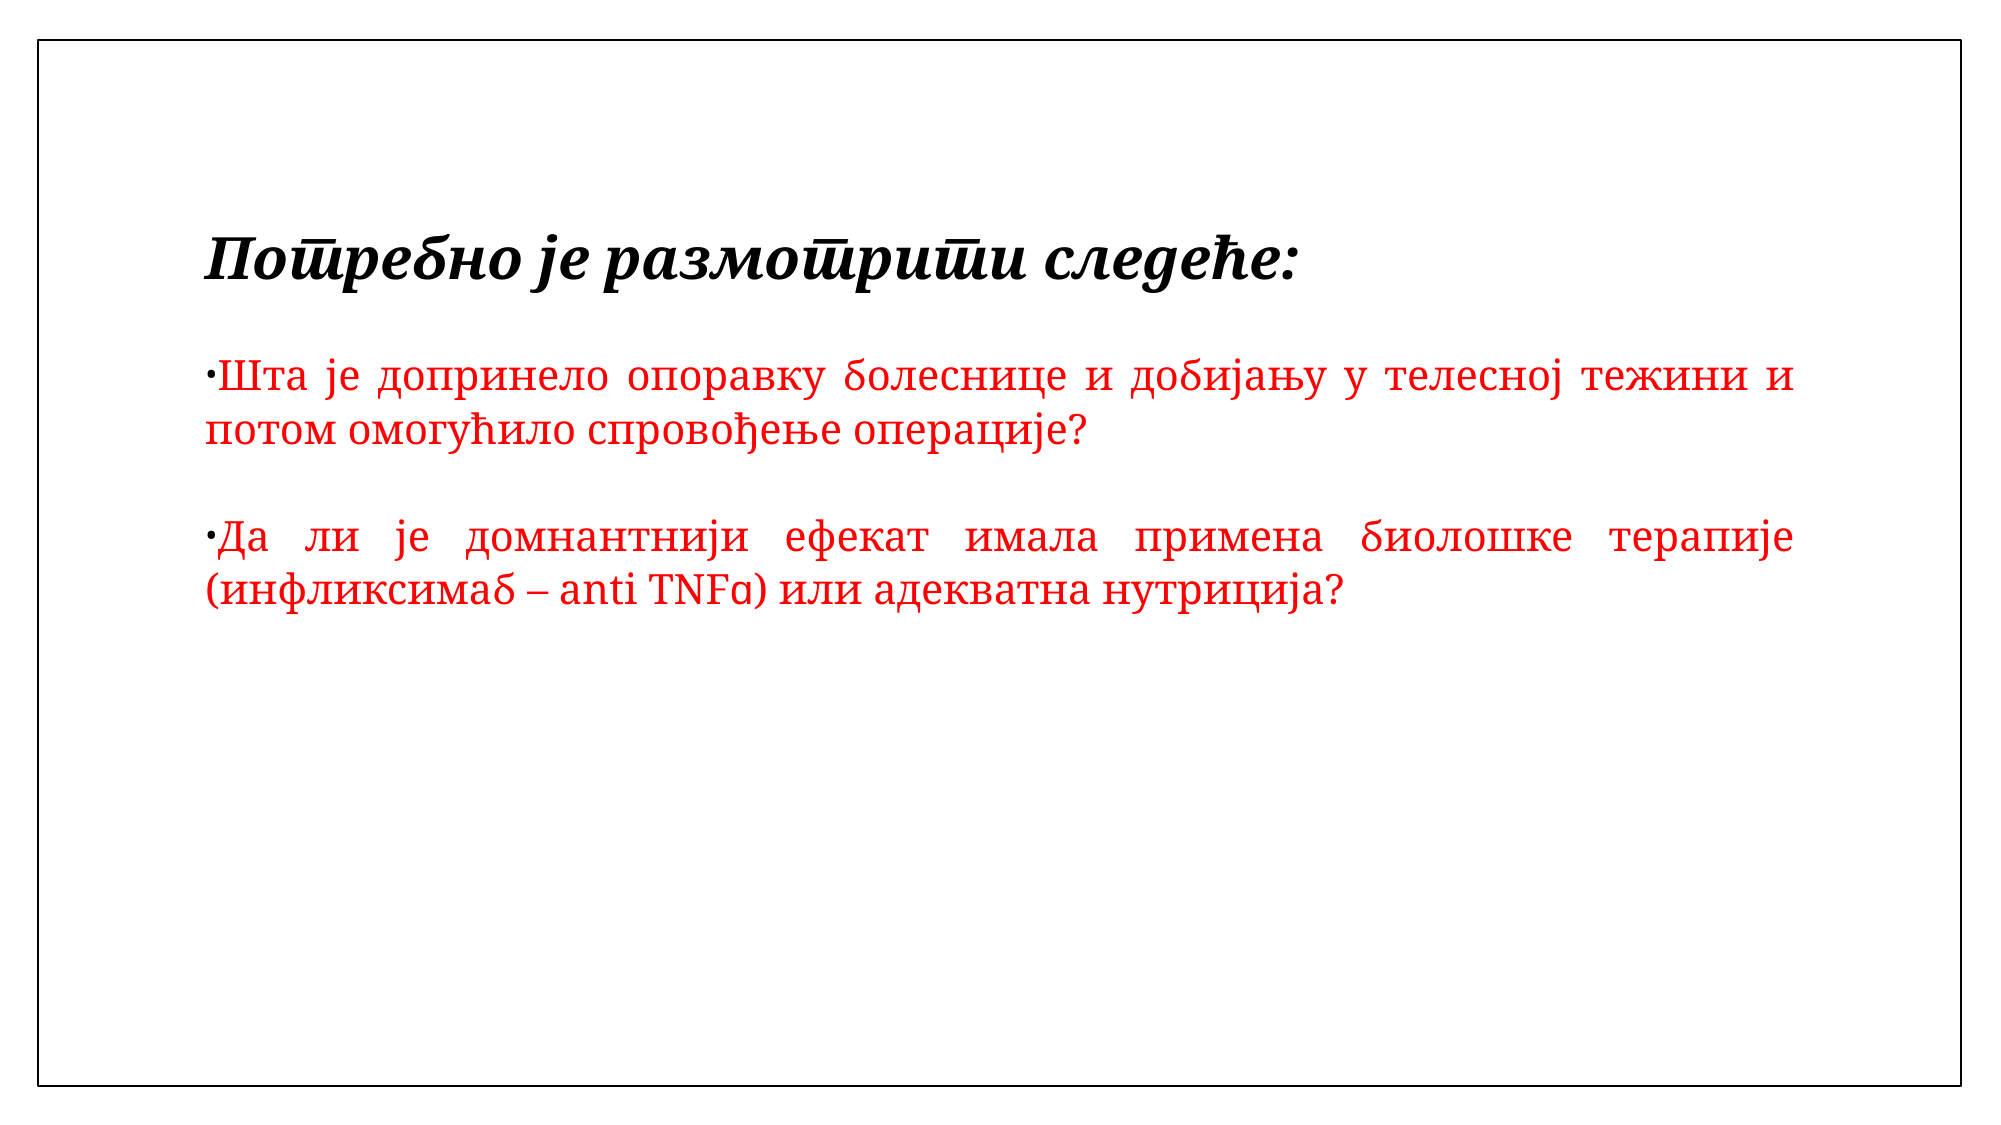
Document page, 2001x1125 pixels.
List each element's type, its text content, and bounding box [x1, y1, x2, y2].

list Потребно је размотрити следеће: Шта је допринело опоравку болеснице и добијању у телесној тежини и потом омогућило спровођење операције? Да ли је домнантнији ефекат имала примена биолошке терапије (инфликсимаб – anti TNFɑ) или адекватна нутриција? [190, 209, 1810, 872]
